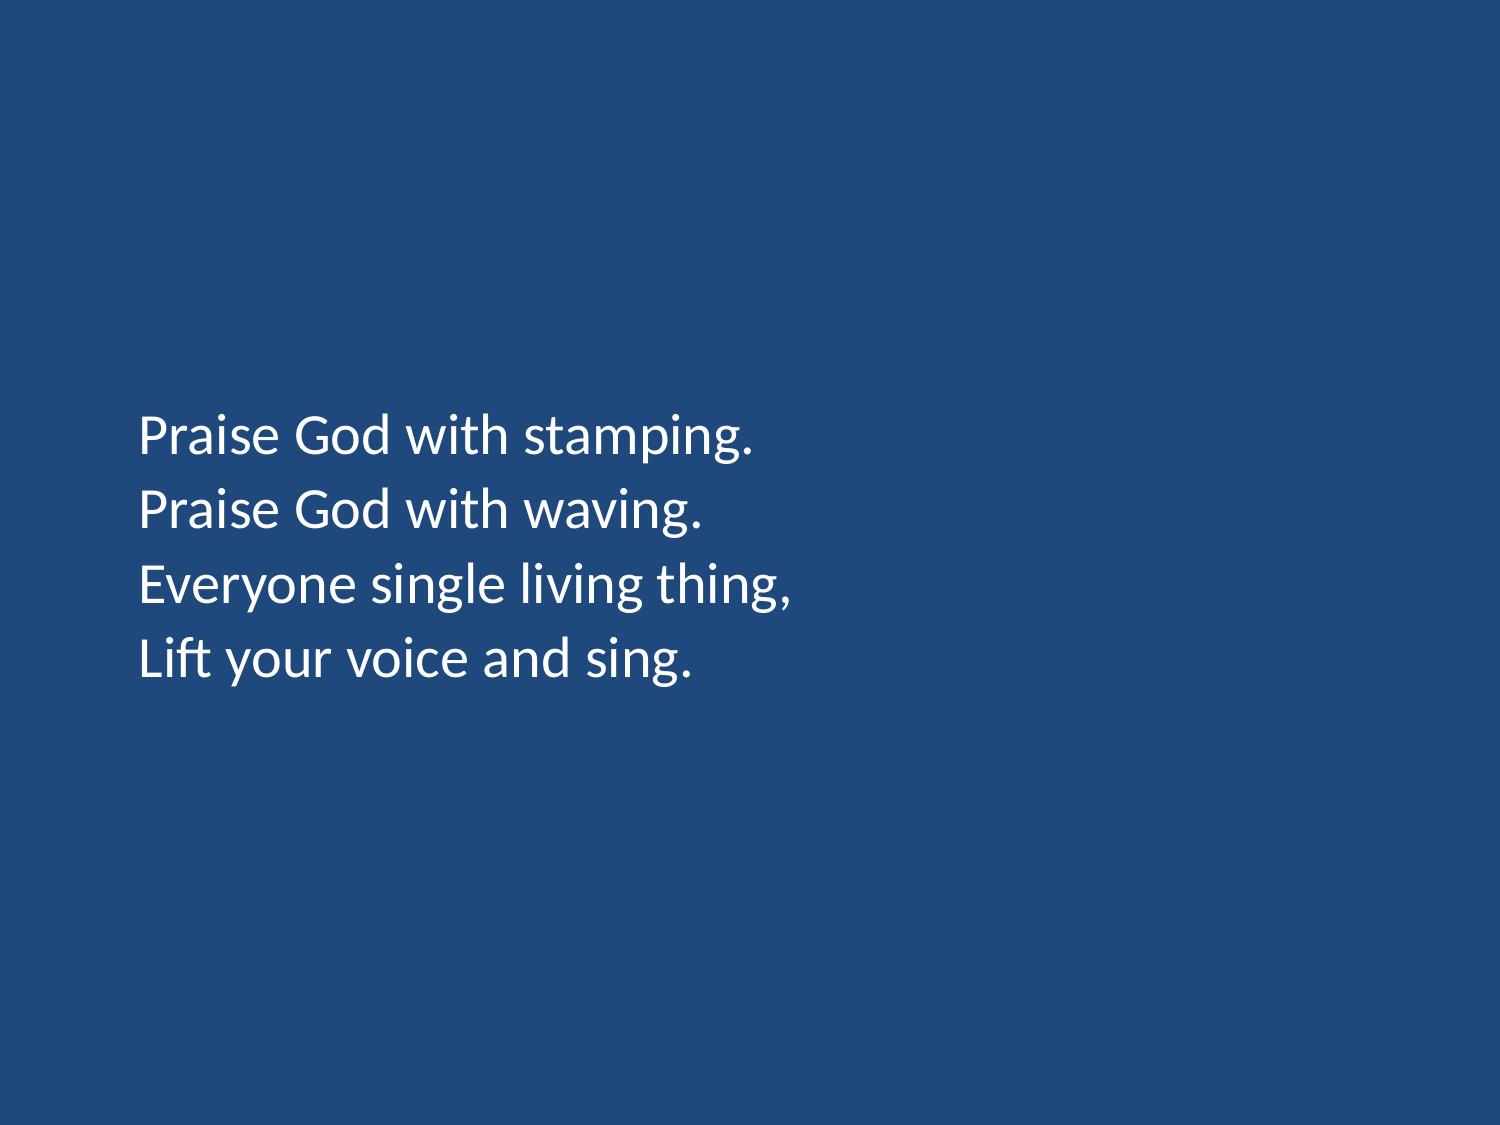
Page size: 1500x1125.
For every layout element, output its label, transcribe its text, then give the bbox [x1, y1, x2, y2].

list Praise God with stamping. Praise God with waving. Everyone single living thing, Lift your voice and sing. [123, 396, 1450, 729]
